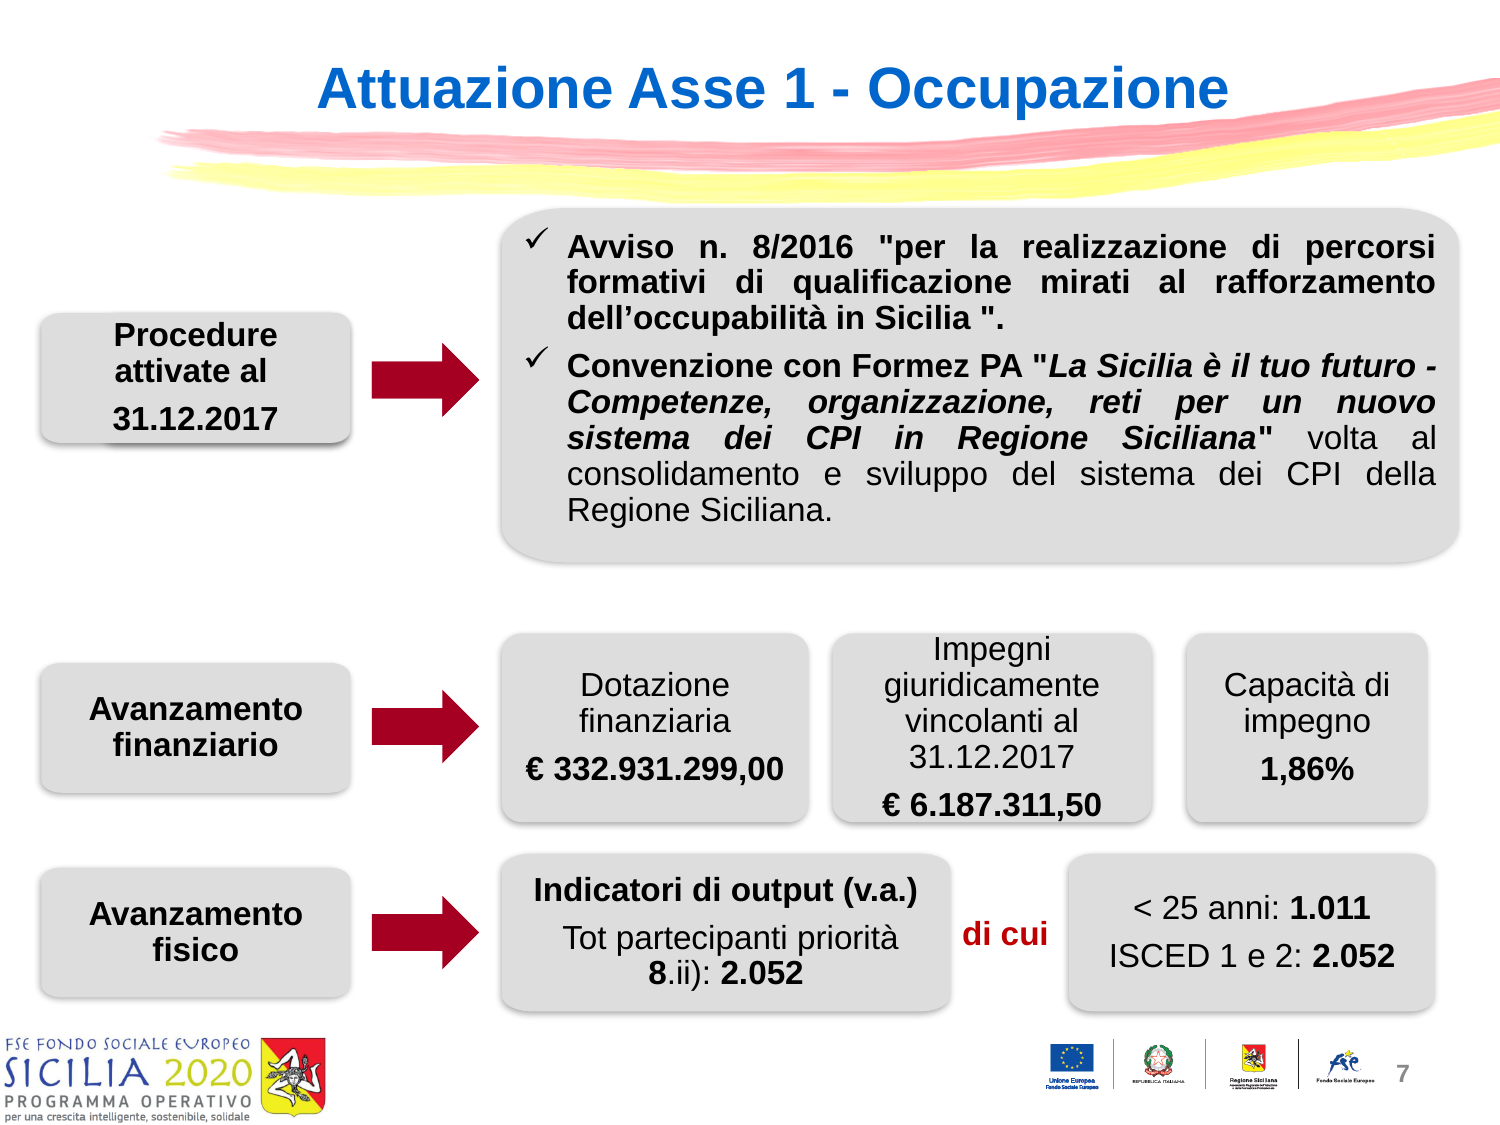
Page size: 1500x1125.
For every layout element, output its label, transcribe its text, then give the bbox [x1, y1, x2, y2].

text_box [41, 267, 496, 361]
text_box [371, 689, 480, 764]
slide_number 7 [1393, 1042, 1425, 1103]
text_box Dotazione finanziaria € 332.931.299,00 [501, 633, 809, 823]
text_box Avviso n. 8/2016 "per la realizzazione di percorsi formativi di qualificazione mirati al rafforzamento dell’occupabilità in Sicilia ". Convenzione con Formez PA "La Sicilia è il tuo futuro - Competenze, organizzazione, reti per un nuovo sistema dei CPI in Regione Siciliana" volta al consolidamento e sviluppo del sistema dei CPI della Regione Siciliana. [501, 218, 1459, 563]
text_box Impegni giuridicamente vincolanti al 31.12.2017 € 6.187.311,50 [832, 633, 1152, 823]
text_box Procedure attivate al 31.12.2017 [41, 312, 351, 443]
text_box [371, 343, 480, 417]
text_box [371, 895, 480, 970]
picture [0, 1031, 337, 1125]
text_box Avanzamento fisico [41, 867, 351, 998]
text_box Capacità di impegno 1,86% [1187, 633, 1428, 823]
picture [100, 77, 1500, 209]
text_box di cui [947, 904, 1069, 960]
text_box < 25 anni: 1.011 ISCED 1 e 2: 2.052 [1068, 853, 1436, 1012]
text_box Attuazione Asse 1 - Occupazione [47, 42, 1500, 208]
text_box Avanzamento finanziario [41, 662, 351, 793]
picture [1021, 1034, 1389, 1107]
text_box Indicatori di output (v.a.) Tot partecipanti priorità 8.ii): 2.052 [501, 853, 951, 1012]
